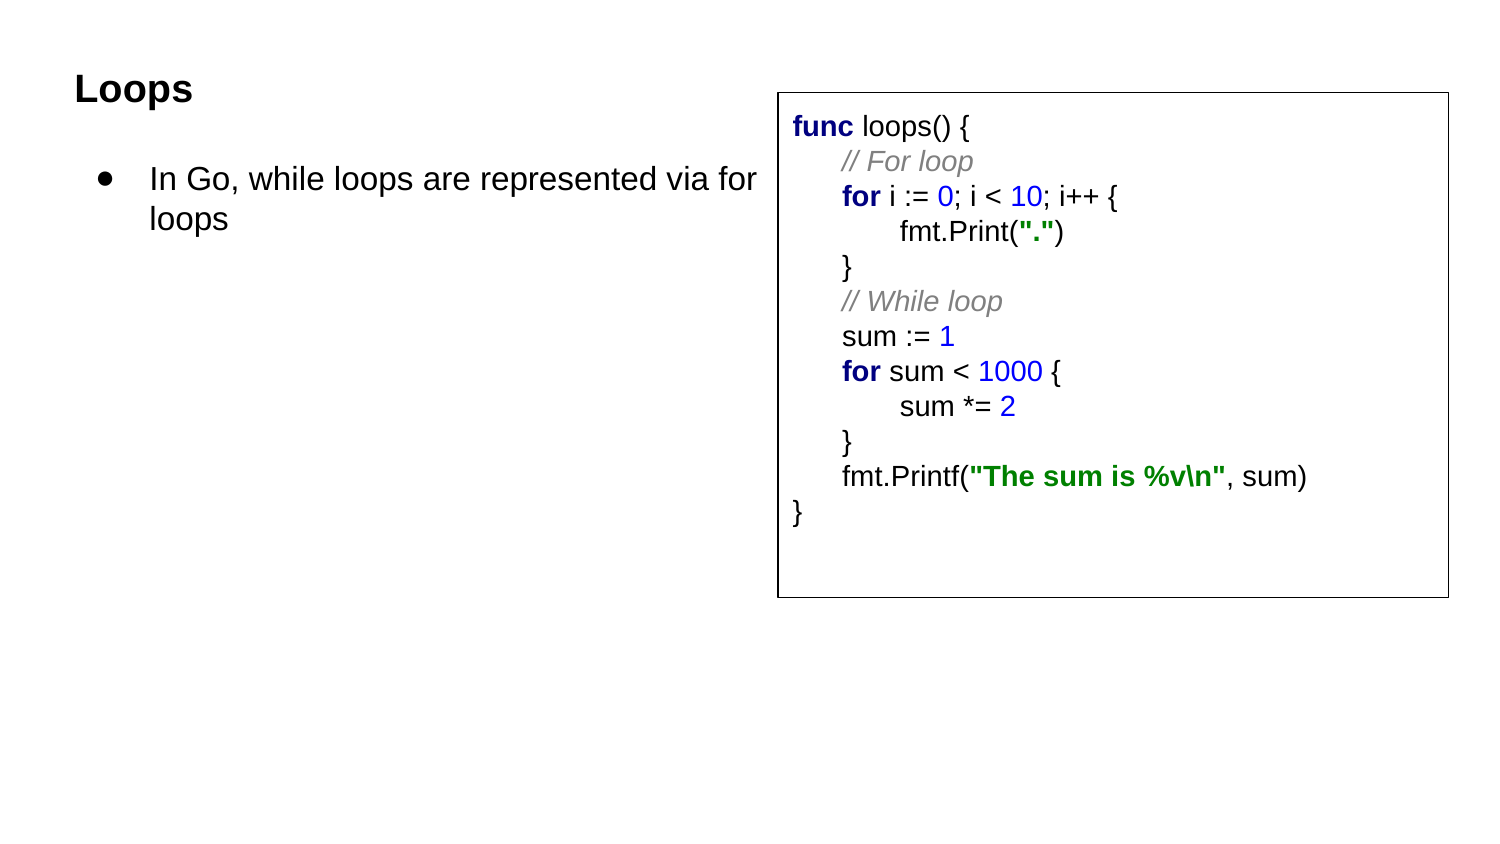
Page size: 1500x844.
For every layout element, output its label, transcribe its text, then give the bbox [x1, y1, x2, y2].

text_box In Go, while loops are represented via for loops [59, 142, 778, 253]
text_box func loops() { // For loop for i := 0; i < 10; i++ { fmt.Print(".") } // While loop sum := 1 for sum < 1000 { sum *= 2 } fmt.Printf("The sum is %v\n", sum) } [777, 92, 1449, 598]
text_box Loops [59, 47, 767, 125]
